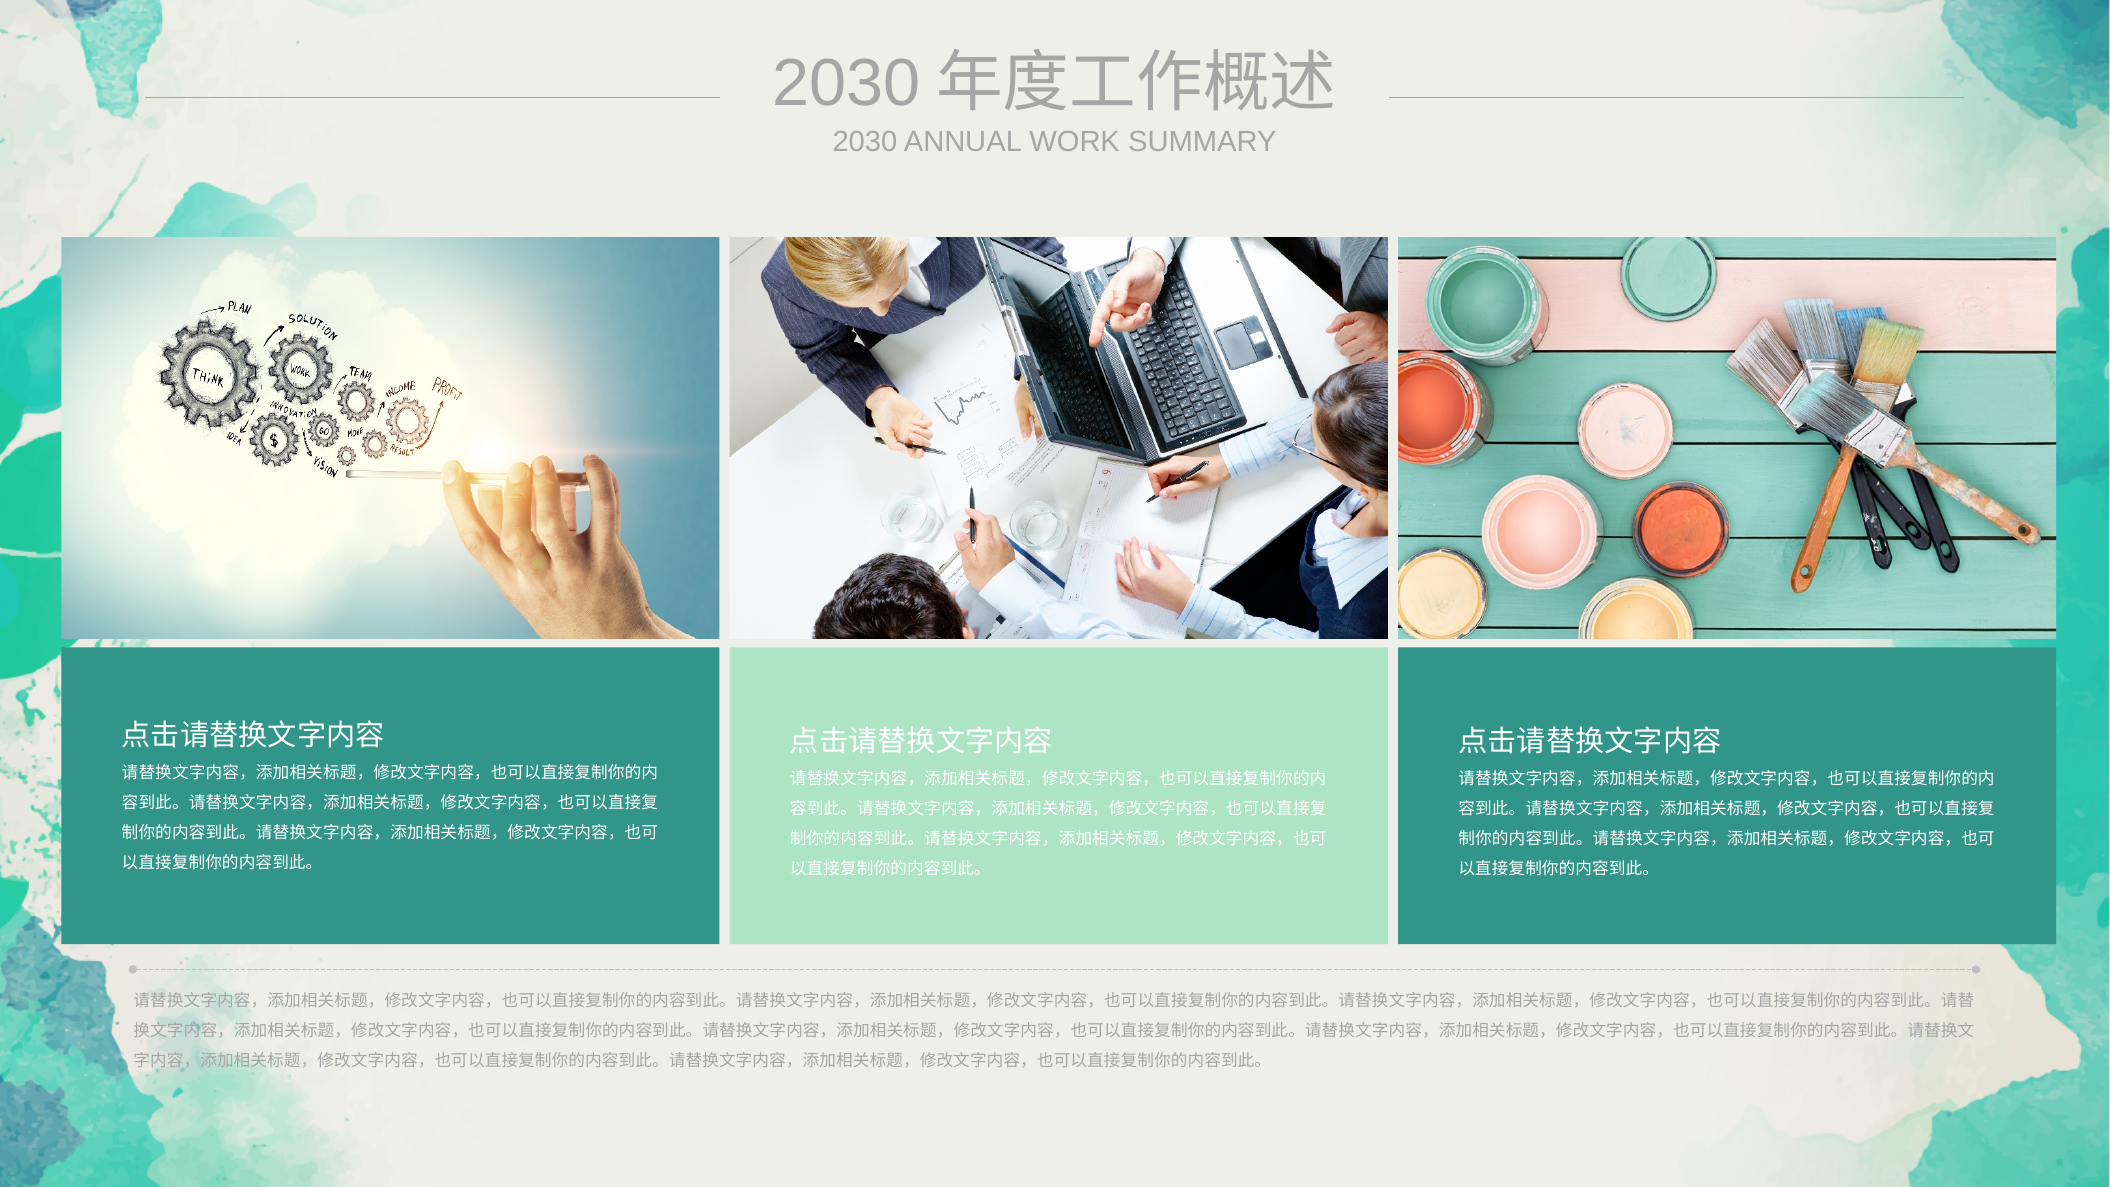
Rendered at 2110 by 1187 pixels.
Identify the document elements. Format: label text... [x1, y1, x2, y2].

text_box 点击请替换文字内容 请替换文字内容，添加相关标题，修改文字内容，也可以直接复制你的内容到此。请替换文字内容，添加相关标题，修改文字内容，也可以直接复制你的内容到此。请替换文字内容，添加相关标题，修改文字内容，也可以直接复制你的内容到此。 [1458, 722, 1996, 878]
text_box [1397, 236, 2057, 640]
text_box [729, 236, 1389, 640]
text_box 点击请替换文字内容 请替换文字内容，添加相关标题，修改文字内容，也可以直接复制你的内容到此。请替换文字内容，添加相关标题，修改文字内容，也可以直接复制你的内容到此。请替换文字内容，添加相关标题，修改文字内容，也可以直接复制你的内容到此。 [789, 722, 1327, 878]
text_box [1397, 646, 2057, 945]
picture [0, 0, 2110, 1187]
text_box 2030年度工作概述 [730, 98, 1379, 119]
text_box [60, 236, 721, 640]
text_box [729, 646, 1389, 945]
text_box 点击请替换文字内容 请替换文字内容，添加相关标题，修改文字内容，也可以直接复制你的内容到此。请替换文字内容，添加相关标题，修改文字内容，也可以直接复制你的内容到此。请替换文字内容，添加相关标题，修改文字内容，也可以直接复制你的内容到此。 [121, 716, 659, 872]
text_box 请替换文字内容，添加相关标题，修改文字内容，也可以直接复制你的内容到此。请替换文字内容，添加相关标题，修改文字内容，也可以直接复制你的内容到此。请替换文字内容，添加相关标题，修改文字内容，也可以直接复制你的内容到此。请替换文字内容，添加相关标题，修改文字内容，也可以直接复制你的内容到此。请替换文字内容，添加相关标题，修改文字内容，也可以直接复制你的内容到此。请替换文字内容，添加相关标题，修改文字内容，也可以直接复制你的内容到此。请替换文字内容，添加相关标题，修改文字内容，也可以直接复制你的内容到此。请替换文字内容，添加相关标题，修改文字内容，也可以直接复制你的内容到此。 [133, 979, 1976, 1070]
text_box 2030 ANNUAL WORK SUMMARY [824, 122, 1285, 158]
text_box 2030年度工作概述 [730, 38, 1379, 96]
text_box [60, 646, 721, 945]
